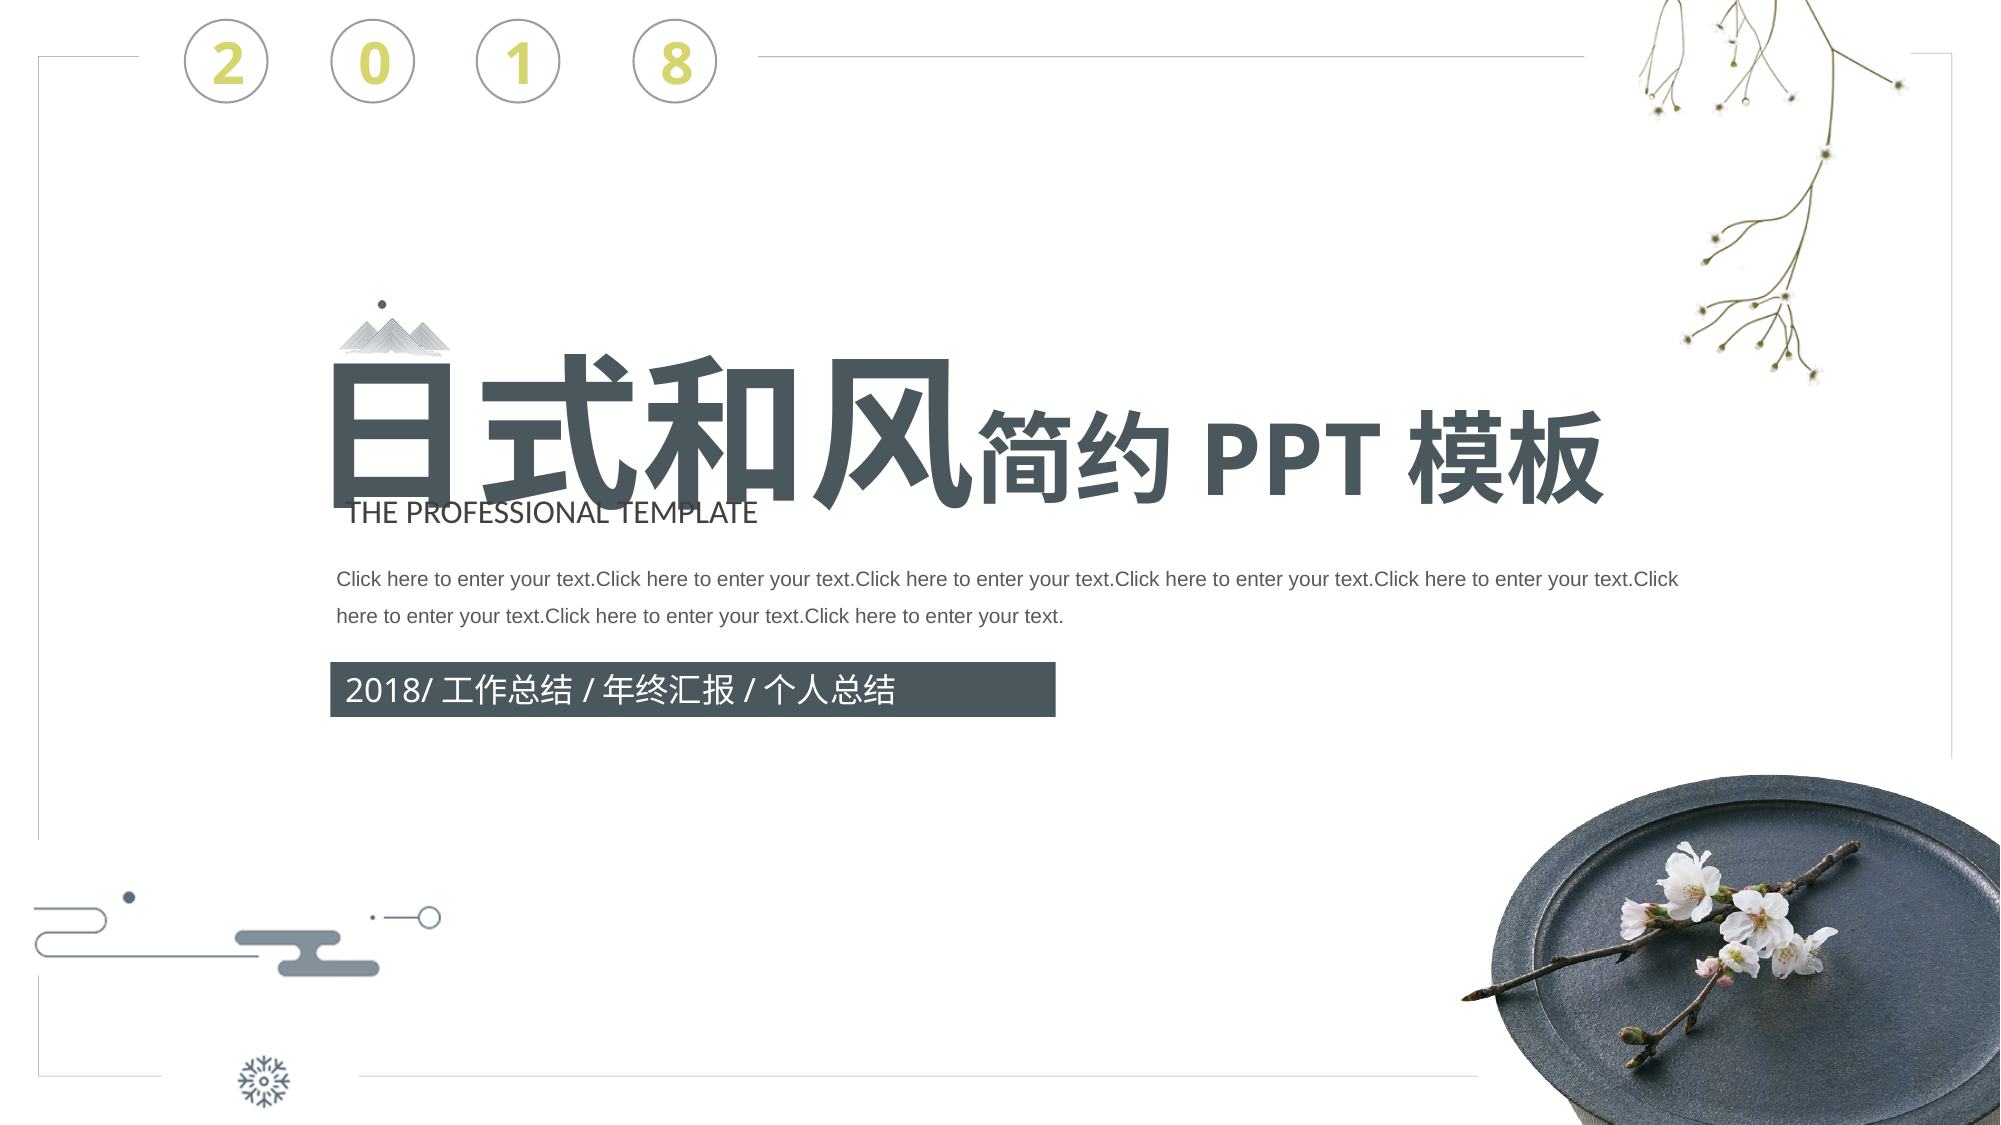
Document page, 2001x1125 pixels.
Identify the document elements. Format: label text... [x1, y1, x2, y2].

picture [1555, 0, 1952, 410]
picture [330, 286, 468, 371]
picture [1443, 732, 2000, 1125]
text_box Click here to enter your text.Click here to enter your text.Click here to enter your text.Click here to enter your text.Click here to enter your text.Click here to enter your text.Click here to enter your text.Click here to enter your text. [321, 545, 1713, 635]
text_box 日式和风简约PPT模板 [221, 321, 1630, 536]
text_box 2018/工作总结/年终汇报/个人总结 [330, 662, 1056, 717]
text_box THE PROFESSIONAL TEMPLATE [330, 482, 1611, 538]
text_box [184, 19, 717, 103]
picture [33, 839, 712, 1125]
